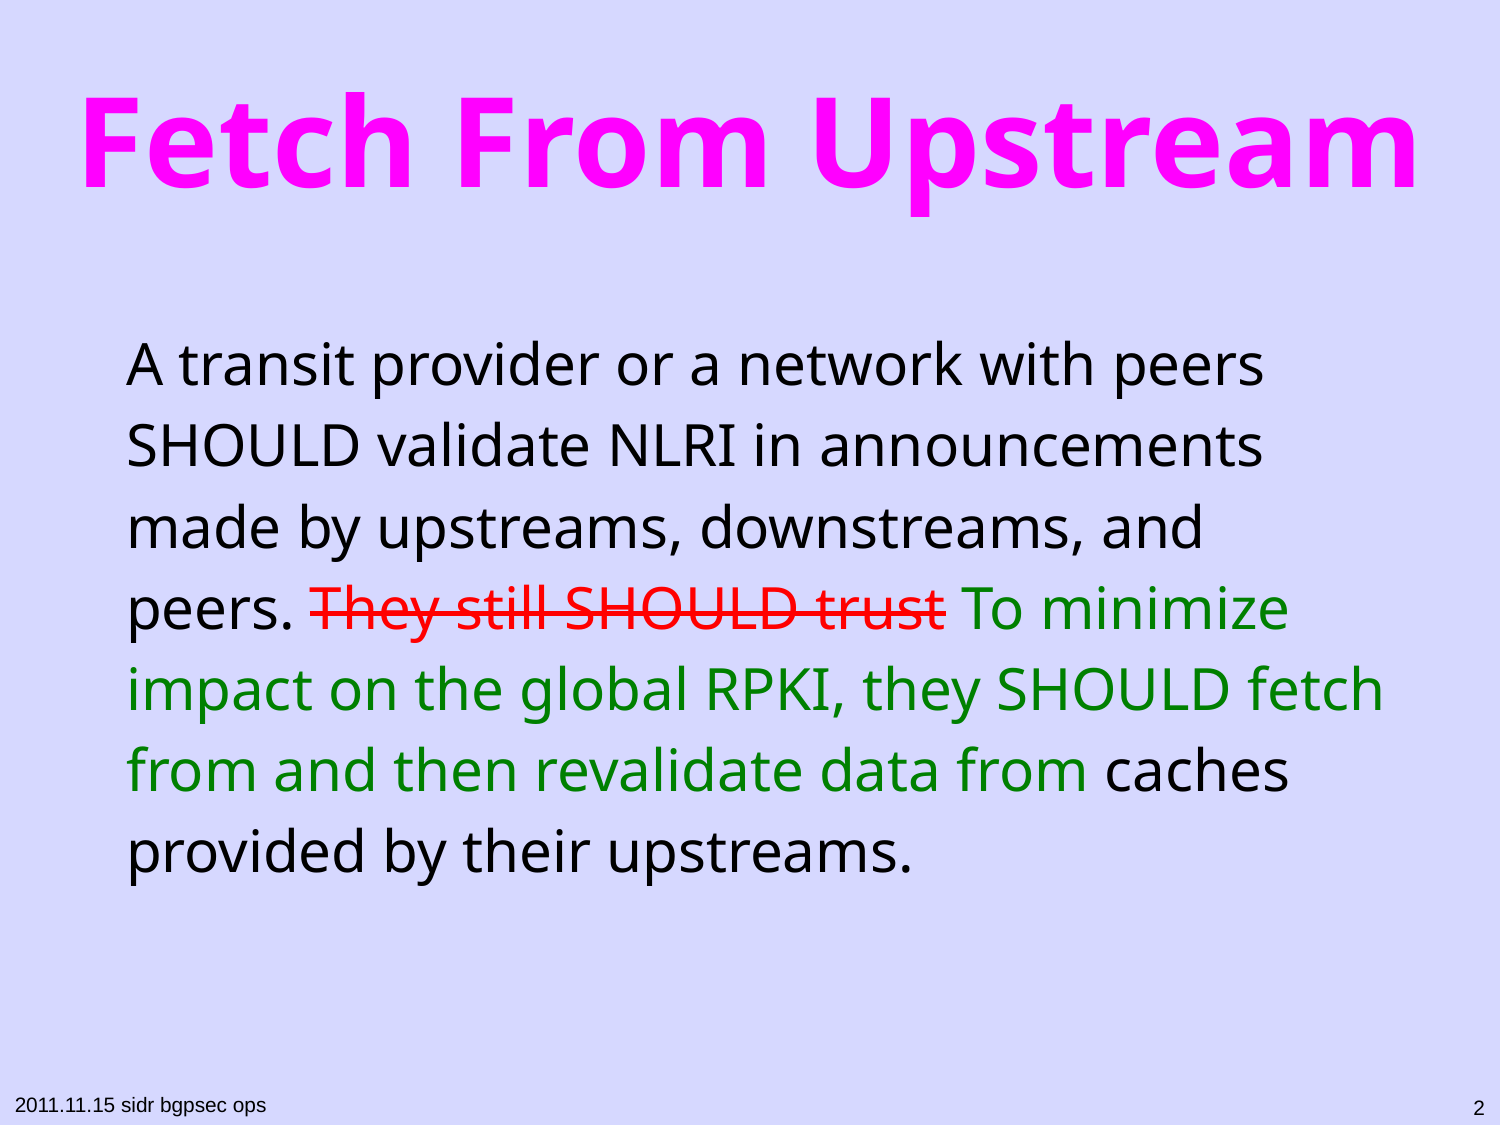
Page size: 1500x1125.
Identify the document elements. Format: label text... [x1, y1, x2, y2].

subtitle A transit provider or a network with peers SHOULD validate NLRI in announcements made by upstreams, downstreams, and peers. They still SHOULD trust To minimize impact on the global RPKI, they SHOULD fetch from and then revalidate data from caches provided by their upstreams. [125, 315, 1388, 1055]
slide_number 2 [1424, 1085, 1500, 1125]
title Fetch From Upstream [0, 4, 1500, 247]
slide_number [0, 1085, 355, 1125]
